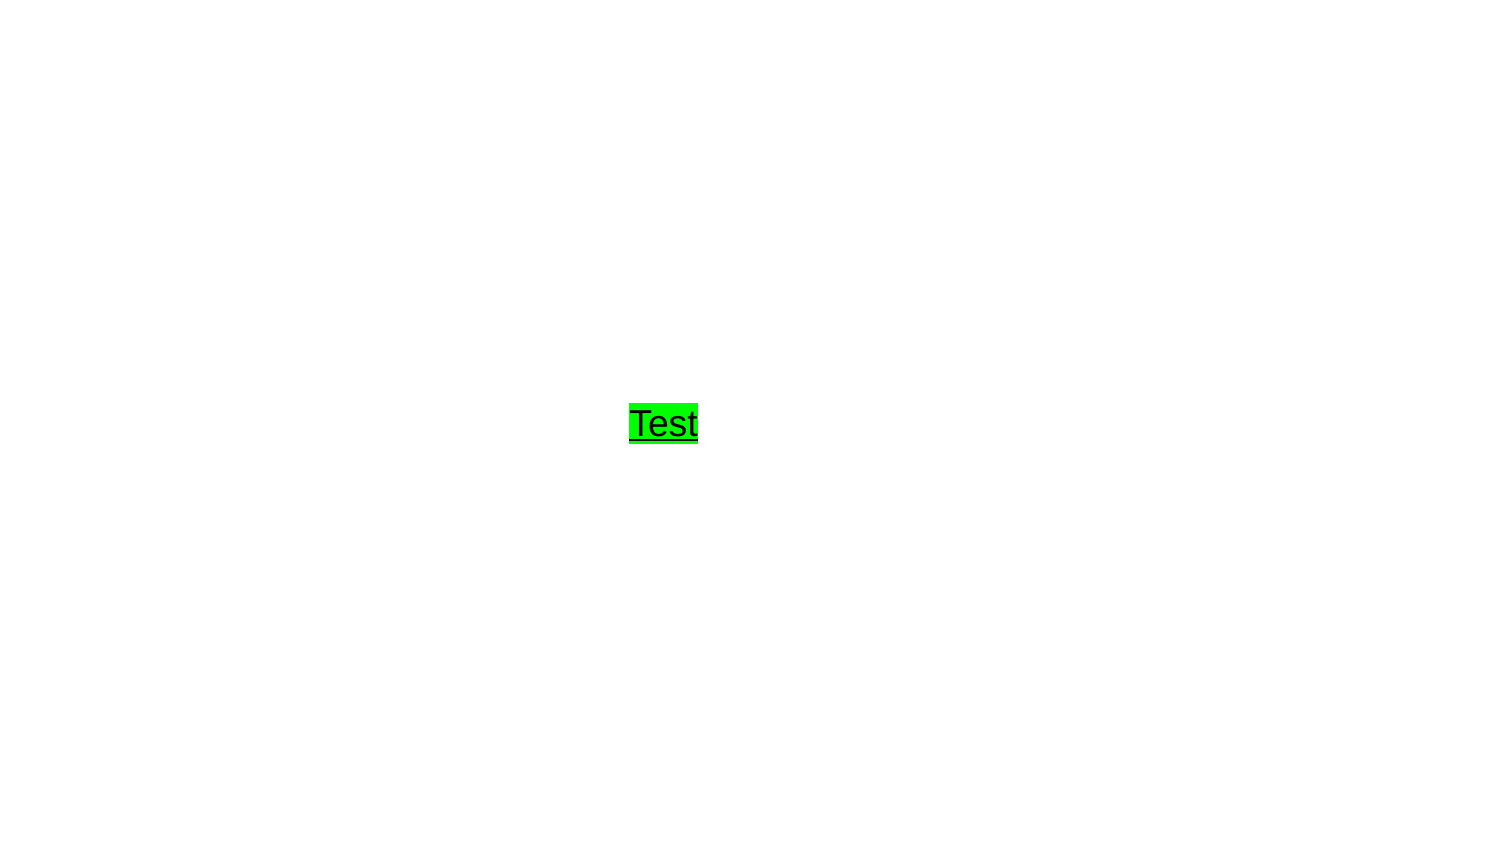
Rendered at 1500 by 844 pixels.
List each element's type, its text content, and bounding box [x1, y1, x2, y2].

text_box Test [614, 391, 713, 452]
